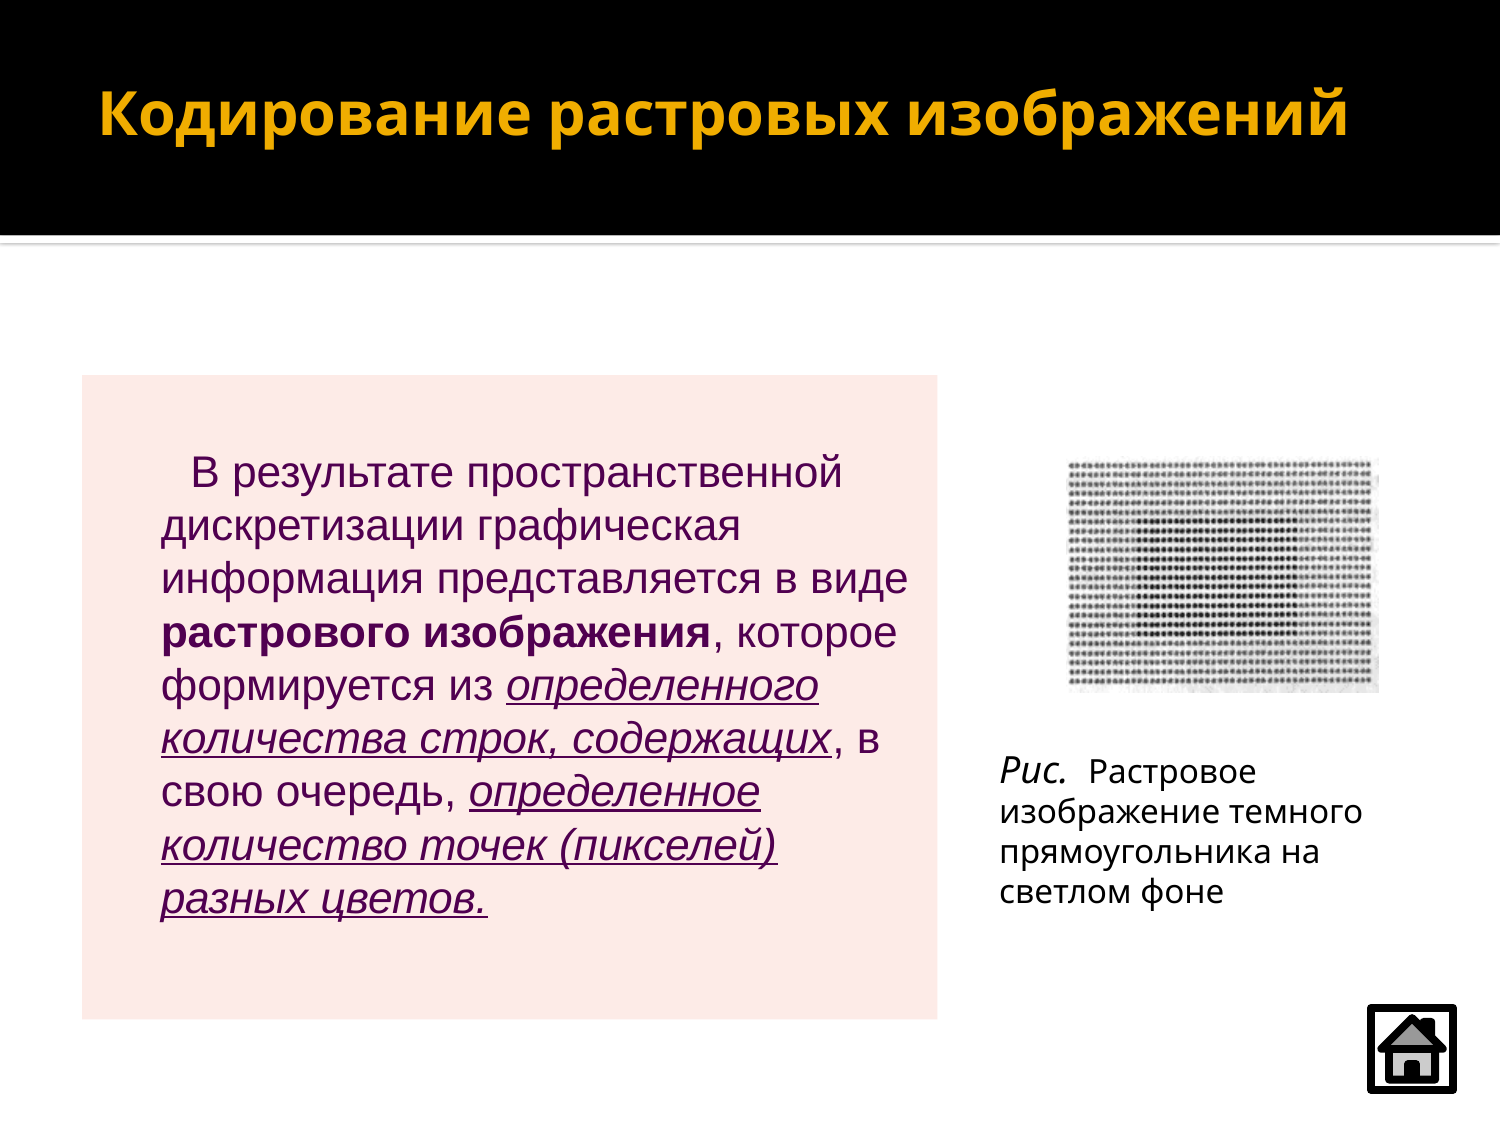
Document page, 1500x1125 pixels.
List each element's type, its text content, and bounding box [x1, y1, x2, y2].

text_box [1367, 1004, 1457, 1094]
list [1066, 456, 1379, 693]
text_box Рис. Растровое изображение темного прямоугольника на светлом фоне [984, 738, 1465, 918]
title Кодирование растровых изображений [82, 35, 1432, 187]
list В результате пространственной дискретизации графическая информация представляется в виде растрового изображения, которое формируется из определенного количества строк, содержащих, в свою очередь, определенное количество точек (пикселей) разных цветов. [82, 375, 938, 1020]
